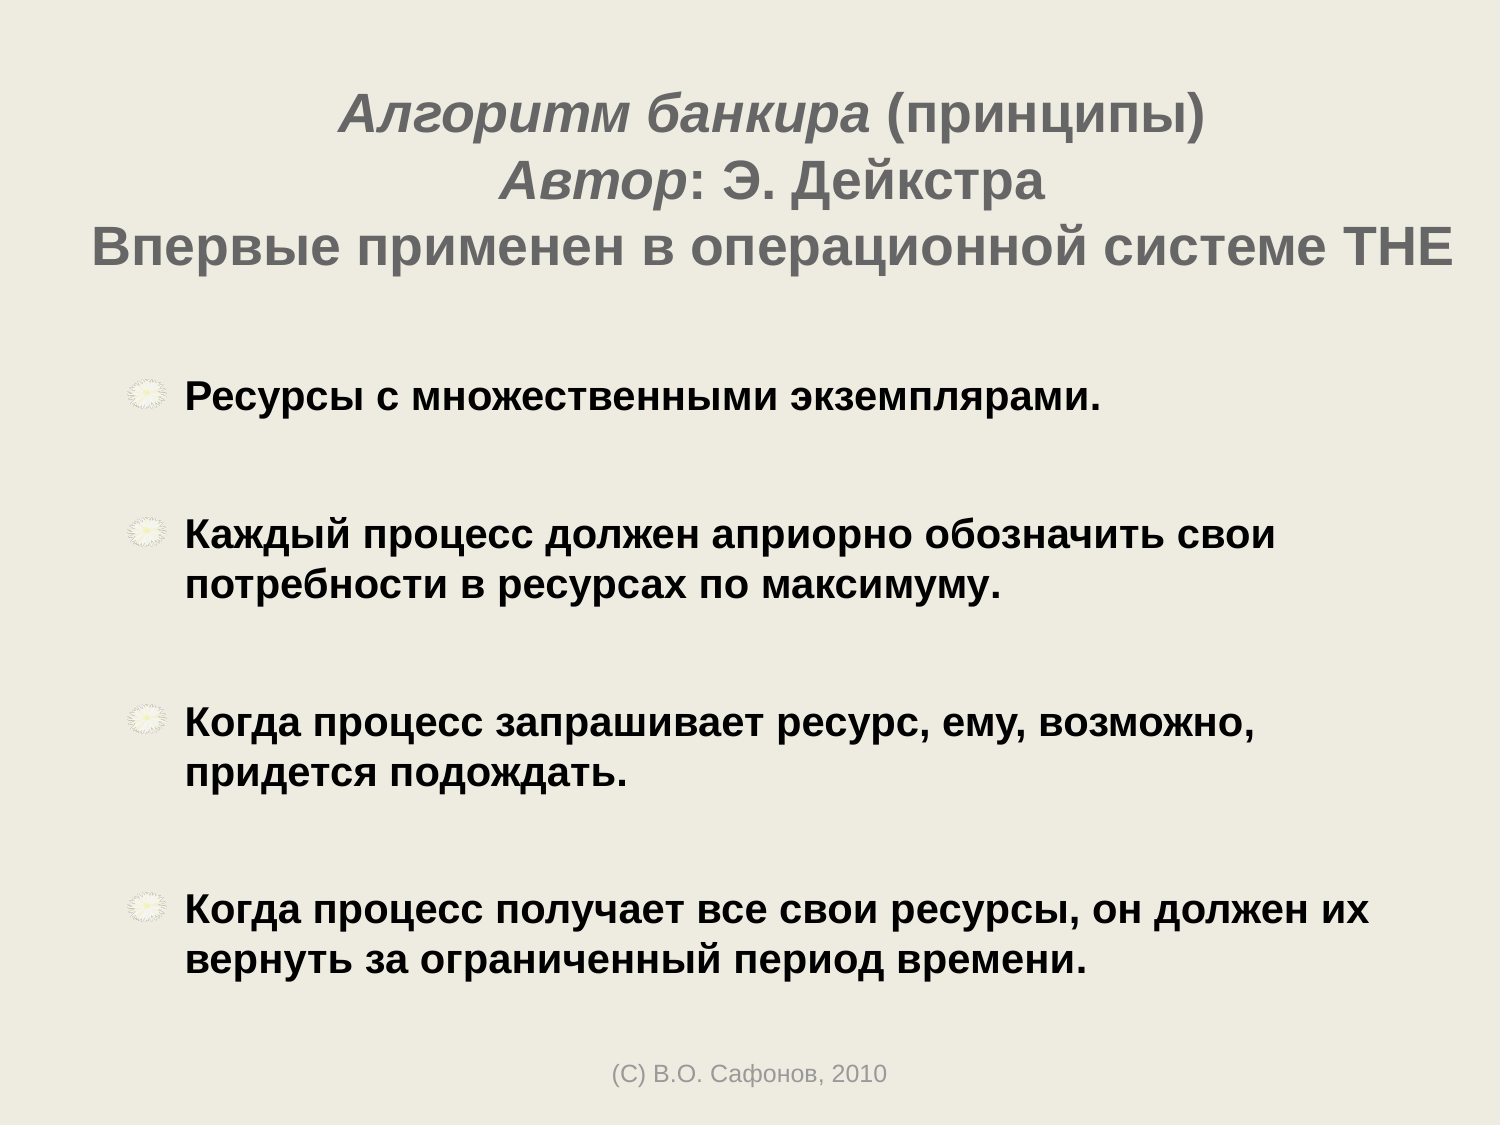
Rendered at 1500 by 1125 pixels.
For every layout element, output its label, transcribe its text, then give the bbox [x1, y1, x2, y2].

list Ресурсы с множественными экземплярами. Каждый процесс должен априорно обозначить свои потребности в ресурсах по максимуму. Когда процесс запрашивает ресурс, ему, возможно, придется подождать. Когда процесс получает все свои ресурсы, он должен их вернуть за ограниченный период времени. [112, 361, 1423, 1001]
picture [127, 704, 167, 734]
title Алгоритм банкира (принципы) Автор: Э. Дейкстра Впервые применен в операционной системе THE [74, 39, 1471, 315]
footer (C) В.О. Сафонов, 2010 [512, 1042, 988, 1103]
picture [127, 517, 167, 547]
picture [127, 379, 167, 409]
picture [127, 892, 167, 922]
